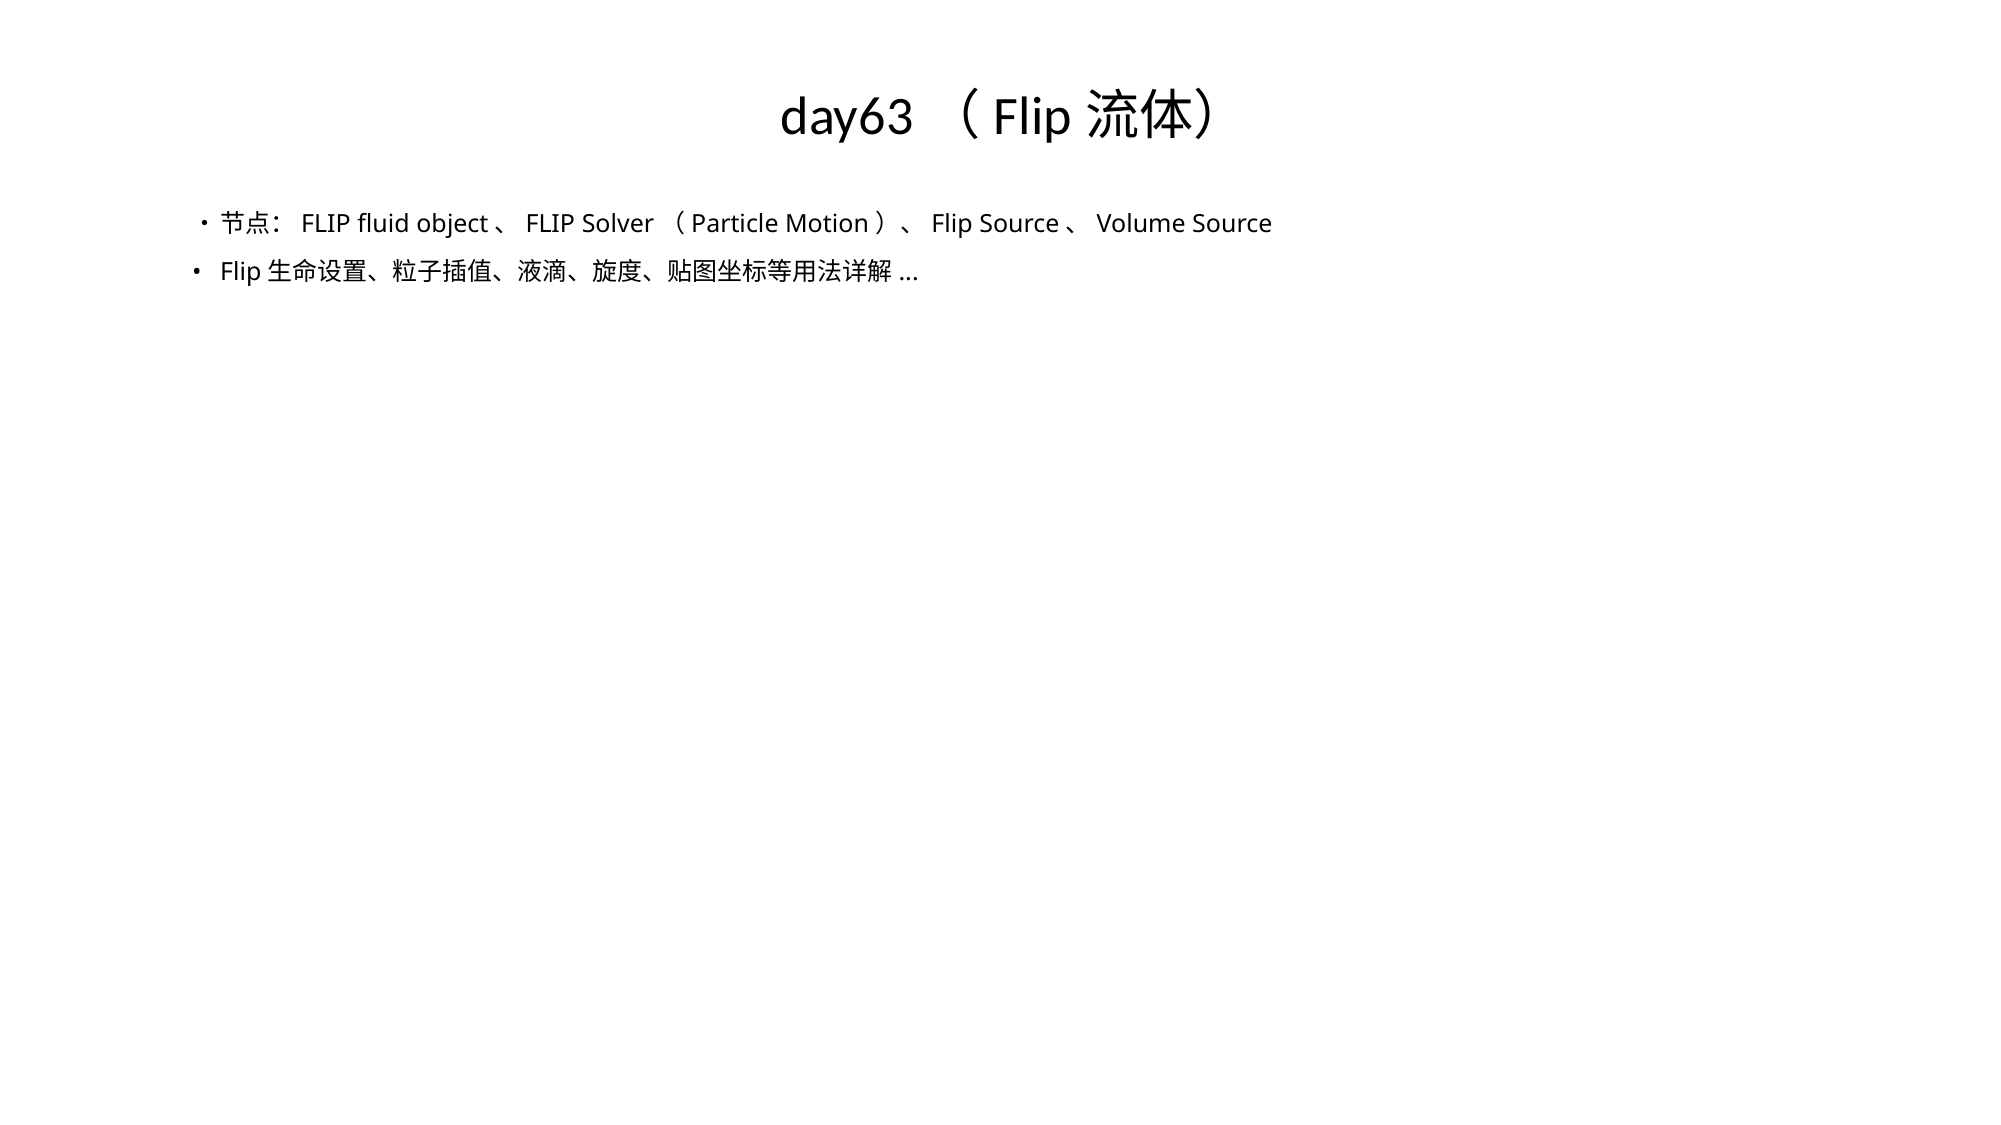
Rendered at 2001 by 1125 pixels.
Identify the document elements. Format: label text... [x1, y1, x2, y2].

subtitle • 节点：FLIP fluid object、FLIP Solver（Particle Motion）、Flip Source、Volume Source • Flip生命设置、粒子插值、液滴、旋度、贴图坐标等用法详解... [176, 203, 1815, 903]
title day63（Flip流体） [543, 41, 1486, 154]
